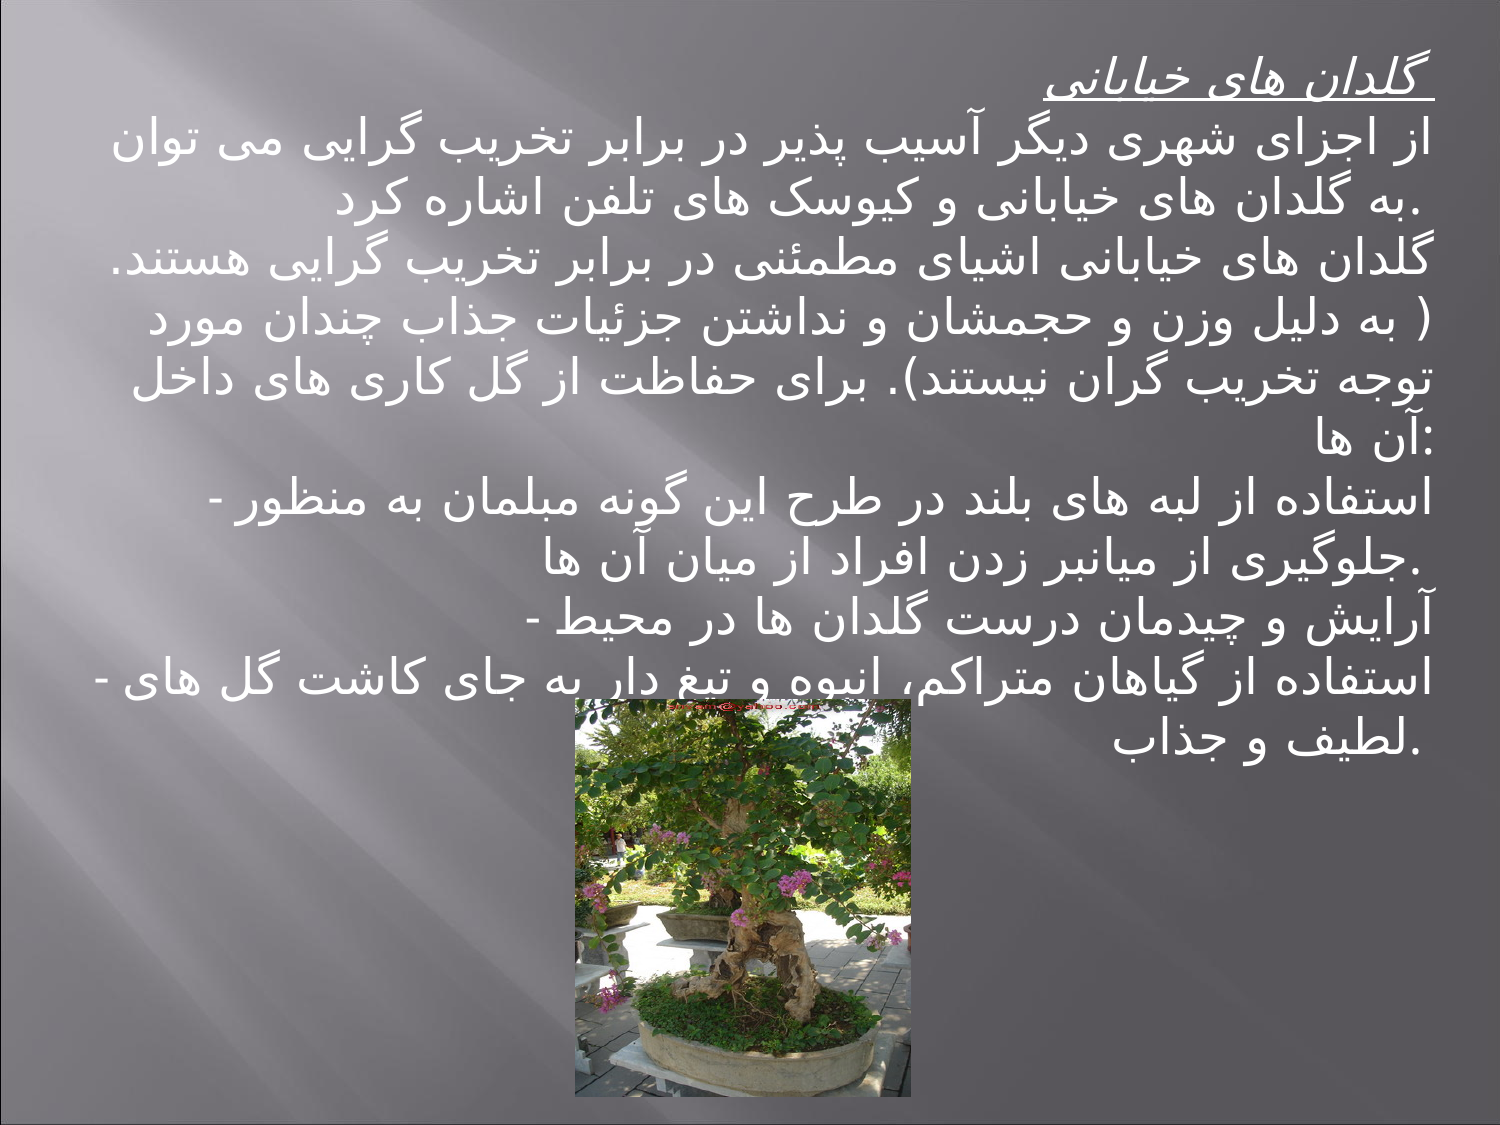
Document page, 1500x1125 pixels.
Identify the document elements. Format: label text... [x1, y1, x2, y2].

picture [0, 0, 1500, 1125]
text_box گلدان های خیابانی از اجزای شهری دیگر آسیب پذیر در برابر تخریب گرایی می توان به گلدان های خیابانی و کیوسک های تلفن اشاره کرد. گلدان های خیابانی اشیای مطمئنی در برابر تخریب گرایی هستند.( به دلیل وزن و حجمشان و نداشتن جزئیات جذاب چندان مورد توجه تخریب گران نیستند). برای حفاظت از گل کاری های داخل آن ها: - استفاده از لبه های بلند در طرح این گونه مبلمان به منظور جلوگیری از میانبر زدن افراد از میان آن ها. - آرایش و چیدمان درست گلدان ها در محیط - استفاده از گیاهان متراکم، انبوه و تیغ دار به جای کاشت گل های لطیف و جذاب. [75, 37, 1450, 833]
